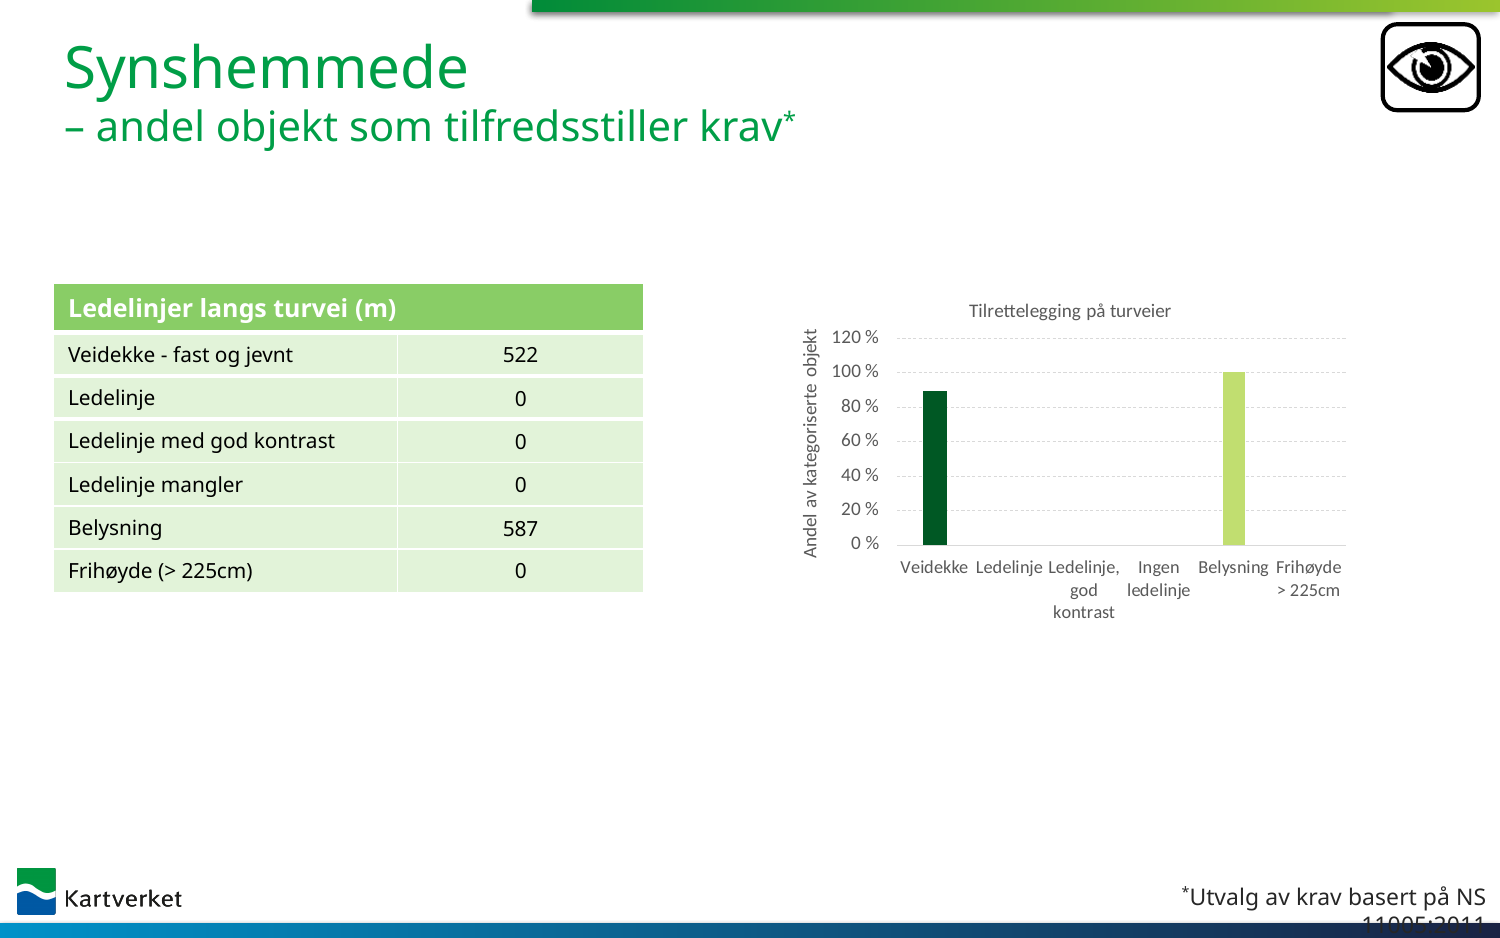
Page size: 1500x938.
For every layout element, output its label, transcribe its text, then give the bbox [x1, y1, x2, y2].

table_cell Ledelinje med god kontrast [54, 421, 397, 462]
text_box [1382, 24, 1480, 111]
table_cell 0 [398, 463, 643, 505]
text_box Synshemmede – andel objekt som tilfredsstiller krav* [49, 24, 1431, 158]
table_header Ledelinjer langs turvei (m) [54, 284, 643, 330]
picture [791, 291, 1349, 630]
table_cell 0 [398, 421, 643, 462]
table_cell 0 [398, 378, 643, 417]
table_cell Veidekke - fast og jevnt [54, 335, 397, 374]
table_cell 0 [398, 550, 643, 592]
table_cell 522 [398, 335, 643, 374]
table_cell Frihøyde (> 225cm) [54, 550, 397, 592]
table_cell Belysning [54, 507, 397, 548]
text_box *Utvalg av krav basert på NS 11005:2011 [1068, 873, 1500, 938]
table_cell Ledelinje mangler [54, 463, 397, 505]
table_cell Ledelinje [54, 378, 397, 417]
table_cell 587 [398, 507, 643, 548]
